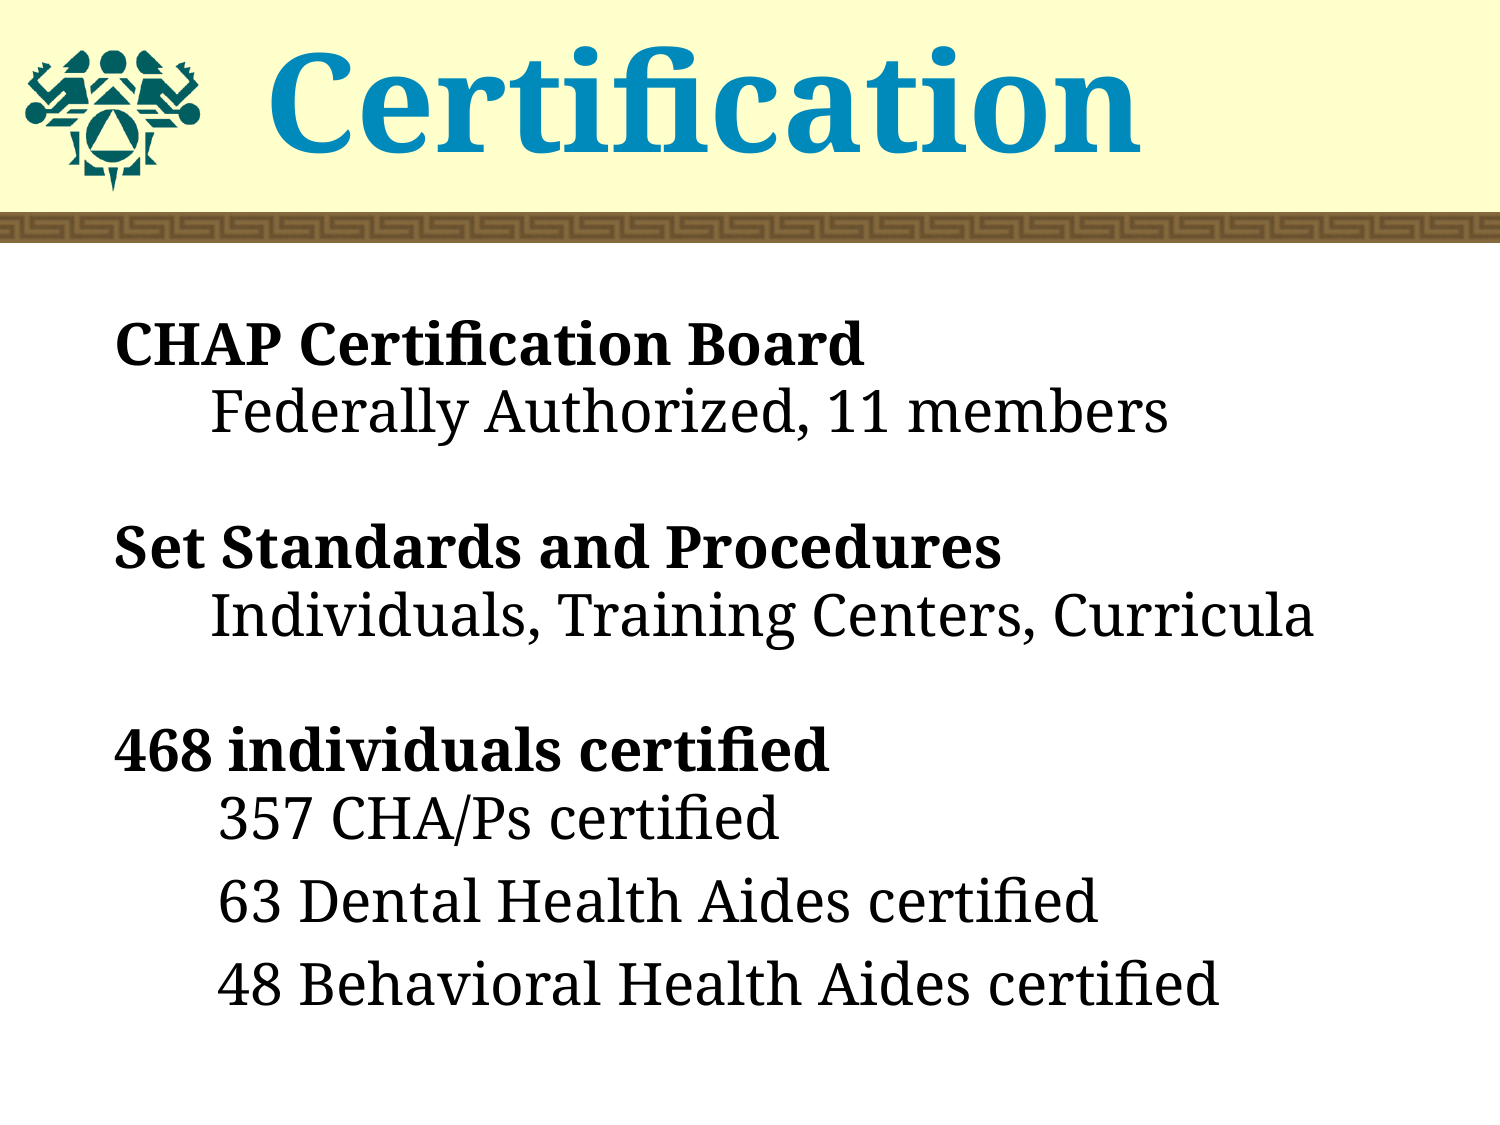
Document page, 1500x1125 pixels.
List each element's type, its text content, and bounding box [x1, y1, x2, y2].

list CHAP Certification Board Federally Authorized, 11 members Set Standards and Procedures Individuals, Training Centers, Curricula 468 individuals certified 357 CHA/Ps certified 63 Dental Health Aides certified 48 Behavioral Health Aides certified [99, 312, 1340, 1047]
picture [12, 37, 213, 206]
picture [0, 212, 1500, 243]
title Certification [249, 7, 1500, 188]
